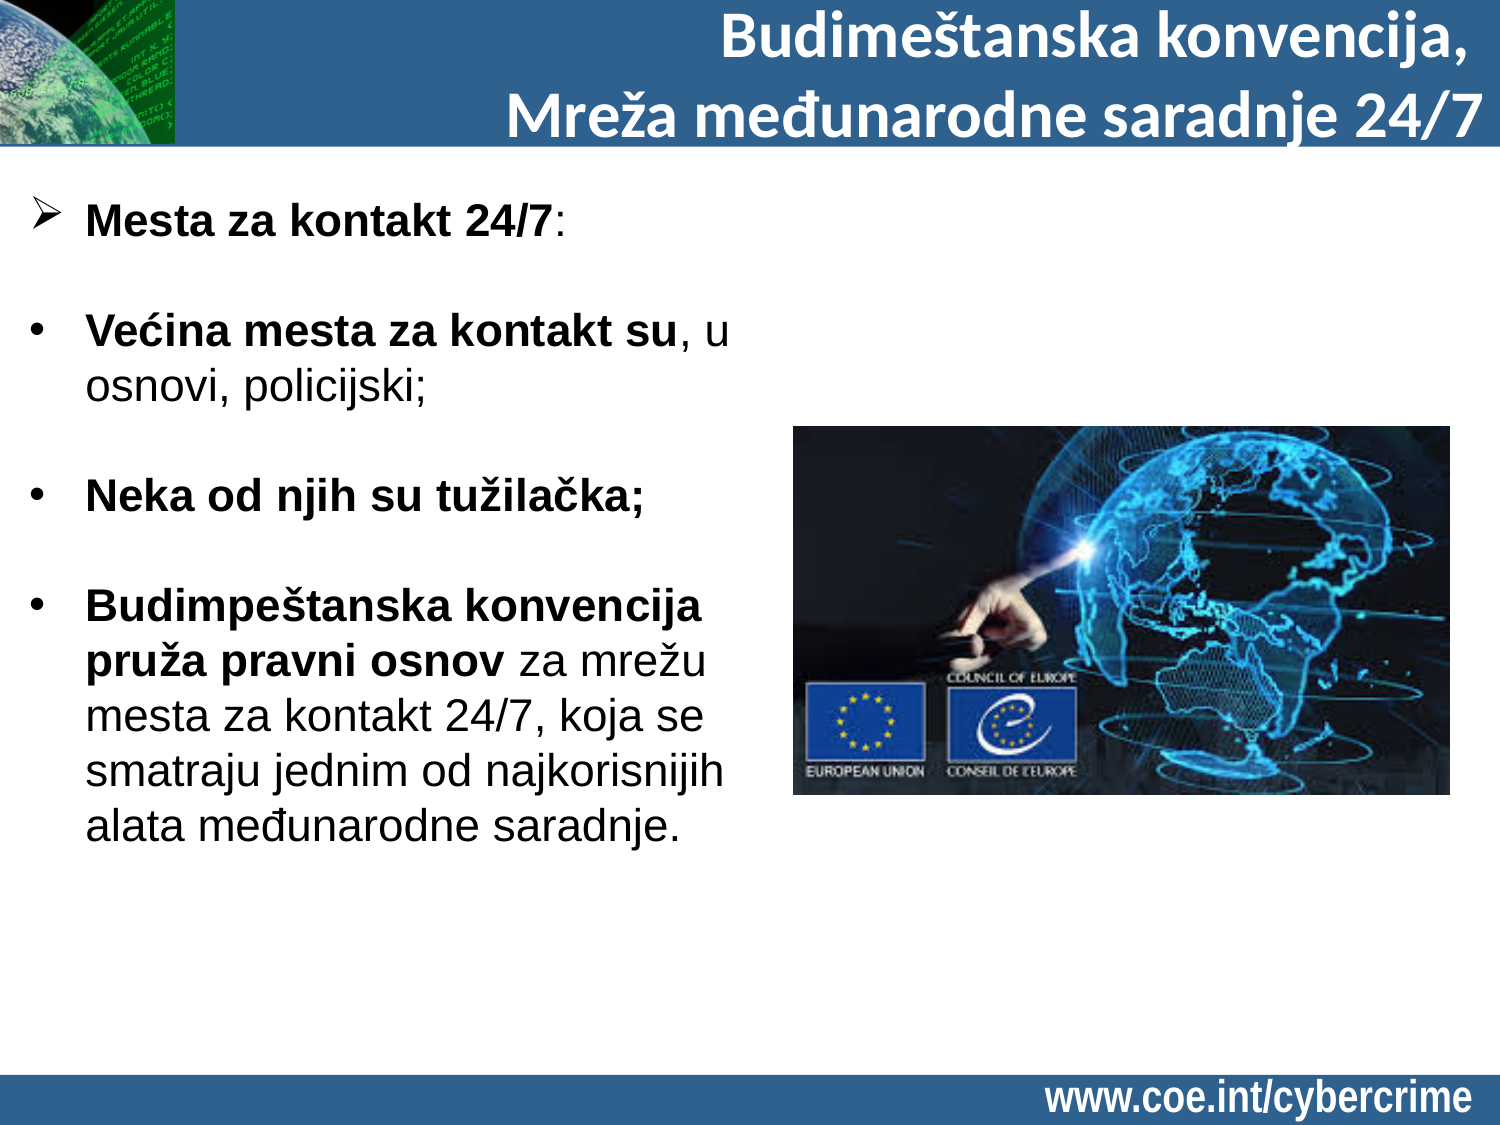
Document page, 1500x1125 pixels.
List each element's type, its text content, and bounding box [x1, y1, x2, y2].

picture [0, 0, 175, 144]
picture [792, 426, 1451, 795]
text_box [0, 1073, 1030, 1125]
text_box Budimeštanska konvencija, Mreža međunarodne saradnje 24/7 [177, 0, 1500, 149]
text_box Mesta za kontakt 24/7: Većina mesta za kontakt su, u osnovi, policijski; Neka od njih su tužilačka; Budimpeštanska konvencija pruža pravni osnov za mrežu mesta za kontakt 24/7, koja se smatraju jednim od najkorisnijih alata međunarodne saradnje. [14, 183, 765, 859]
text_box www.coe.int/cybercrime [1030, 1059, 1500, 1125]
